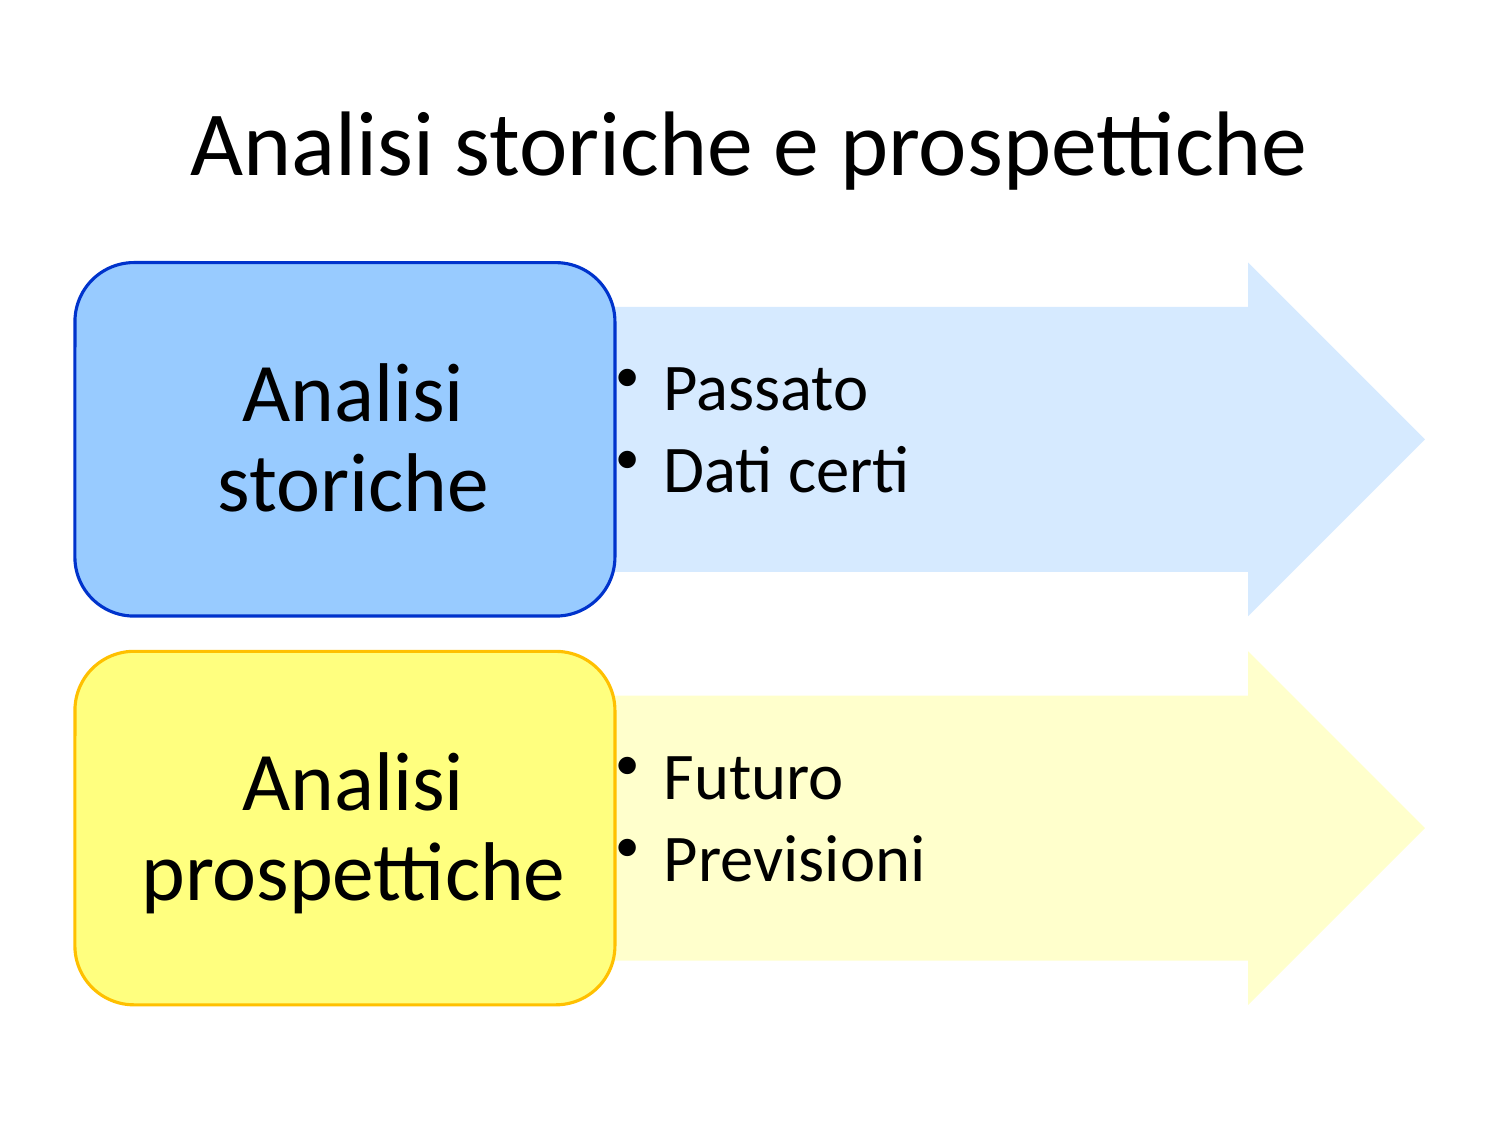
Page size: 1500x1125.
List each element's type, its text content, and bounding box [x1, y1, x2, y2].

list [74, 262, 1426, 1006]
title Analisi storiche e prospettiche [75, 45, 1425, 233]
